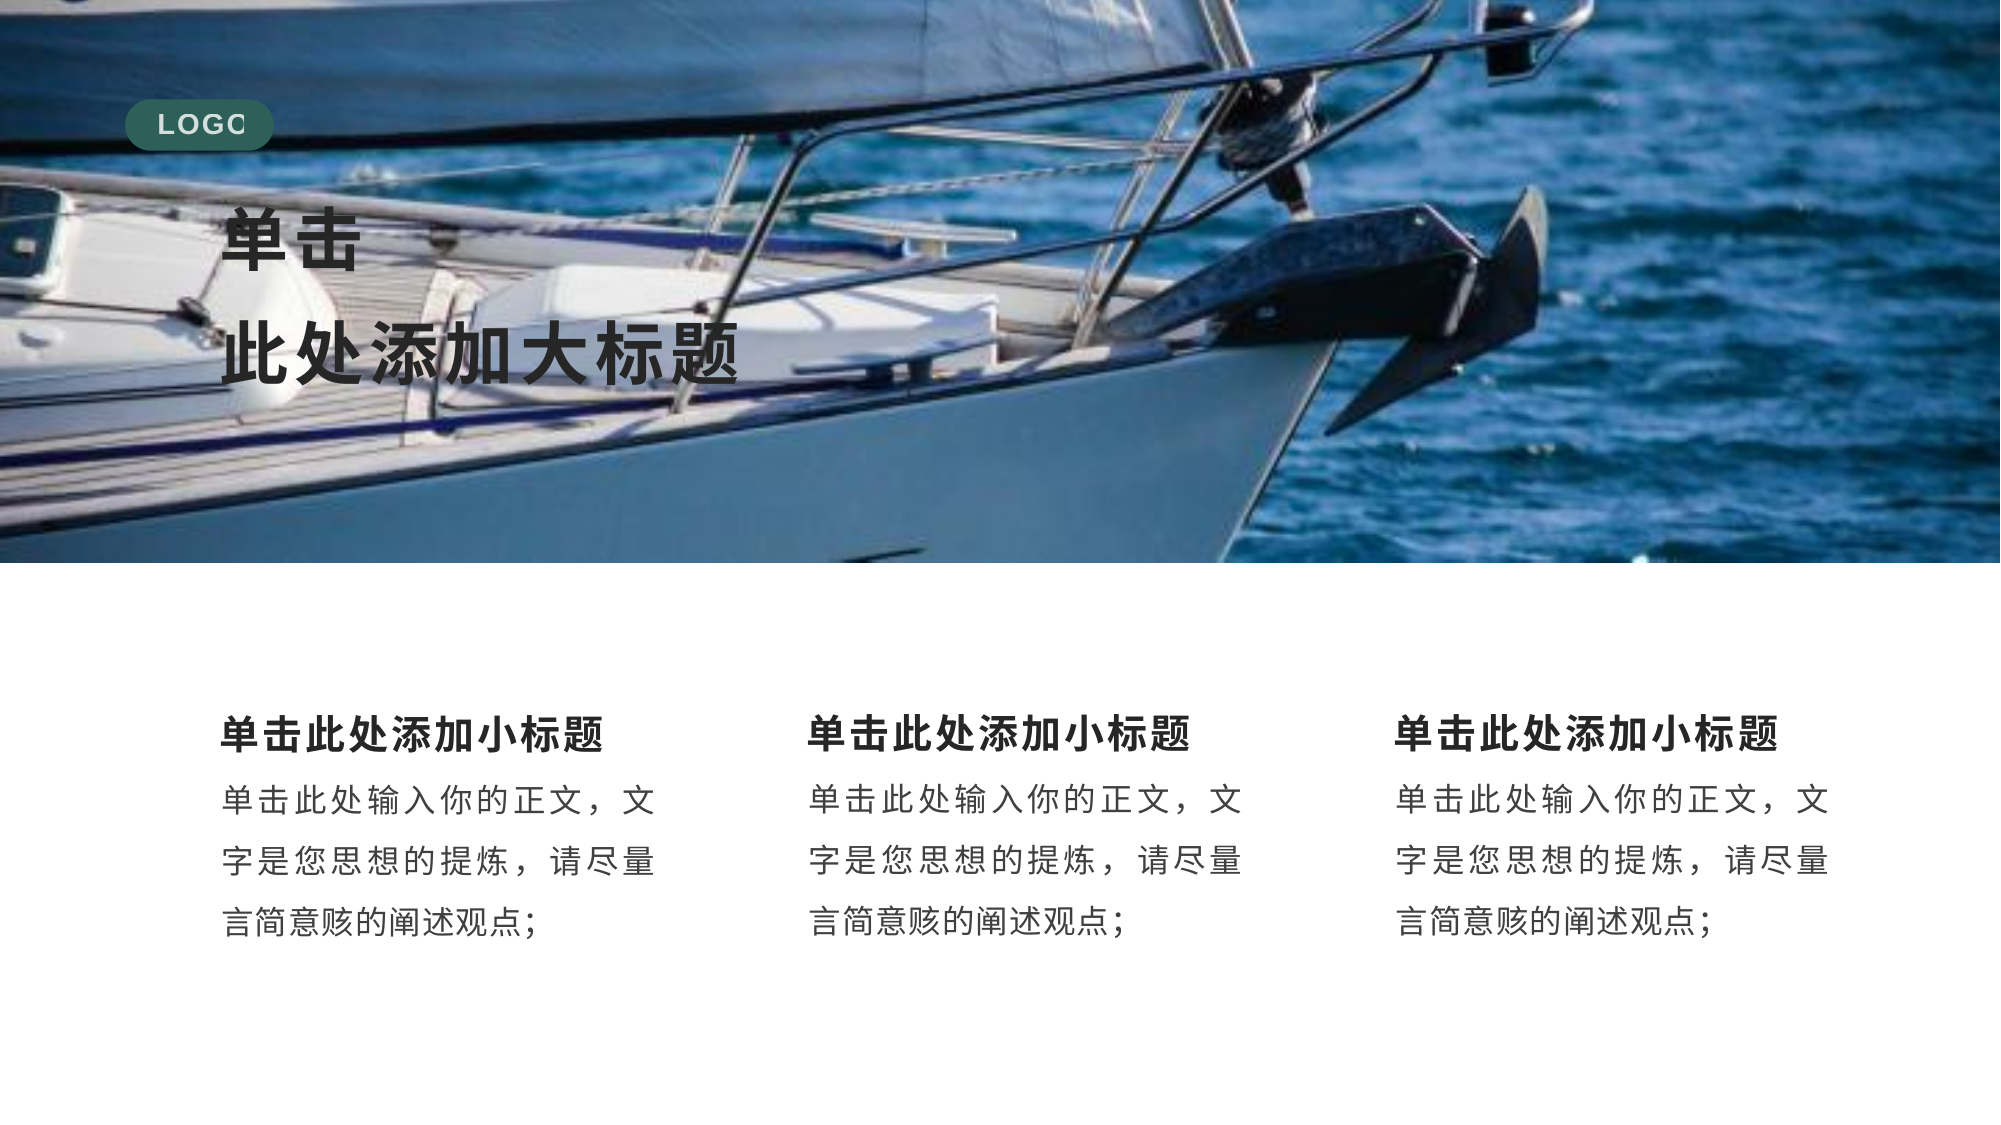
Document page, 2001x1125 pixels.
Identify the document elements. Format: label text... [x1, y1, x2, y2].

text_box 单击此处输入你的正文，文字是您思想的提炼，请尽量言简意赅的阐述观点； [206, 760, 672, 953]
text_box 单击此处添加小标题 [791, 676, 1257, 760]
picture [1972, 64, 1984, 70]
text_box 单击此处输入你的正文，文字是您思想的提炼，请尽量言简意赅的阐述观点； [1380, 759, 1846, 952]
text_box 单击此处添加小标题 [1378, 676, 1844, 760]
picture [1900, 287, 1921, 293]
text_box 单击此处添加小标题 [204, 677, 670, 761]
text_box 单击此处输入你的正文，文字是您思想的提炼，请尽量言简意赅的阐述观点； [793, 759, 1259, 952]
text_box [125, 99, 274, 151]
picture [1988, 285, 2000, 289]
picture [0, 0, 2000, 563]
